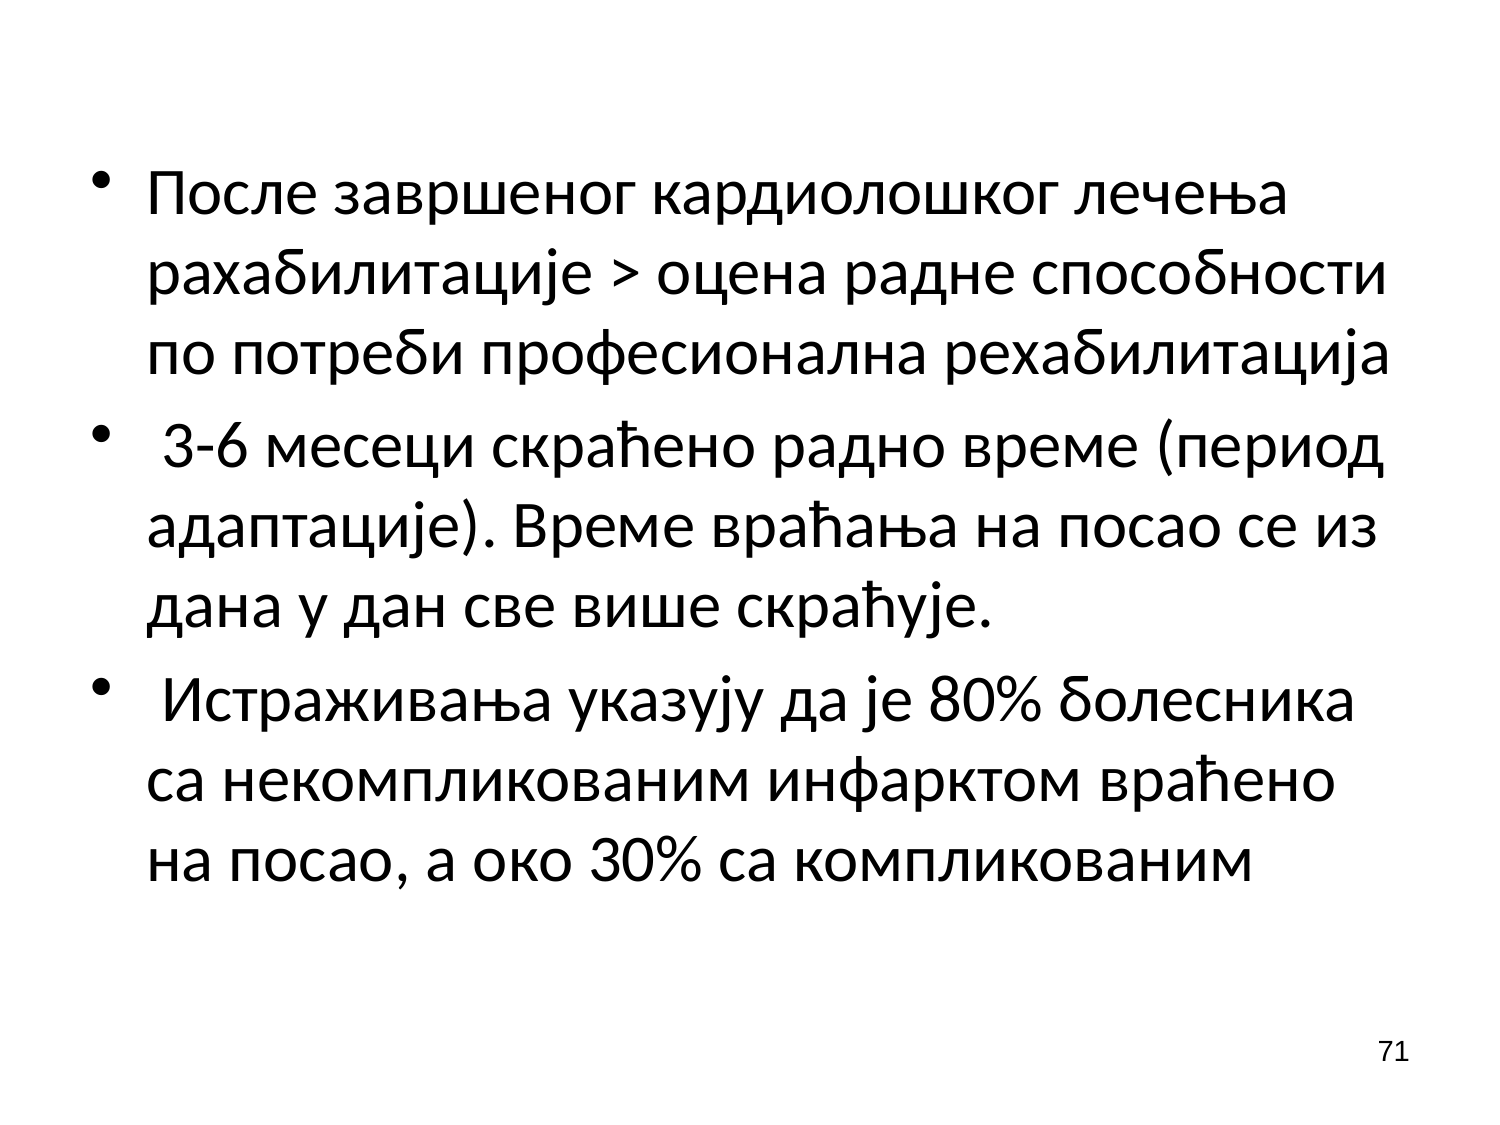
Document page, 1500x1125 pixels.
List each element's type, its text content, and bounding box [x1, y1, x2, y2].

slide_number 71 [1074, 1024, 1425, 1103]
list После завршеног кардиолошког лечења рахабилитације > оцена радне способности по потреби професионална рехабилитација 3-6 месеци скраћено радно време (период адаптације). Време враћања на посао се из дана у дан све више скраћује. Истраживања указују да је 80% болесника са некомпликованим инфарктом враћено на посао, а око 30% са компликованим [75, 140, 1425, 1005]
